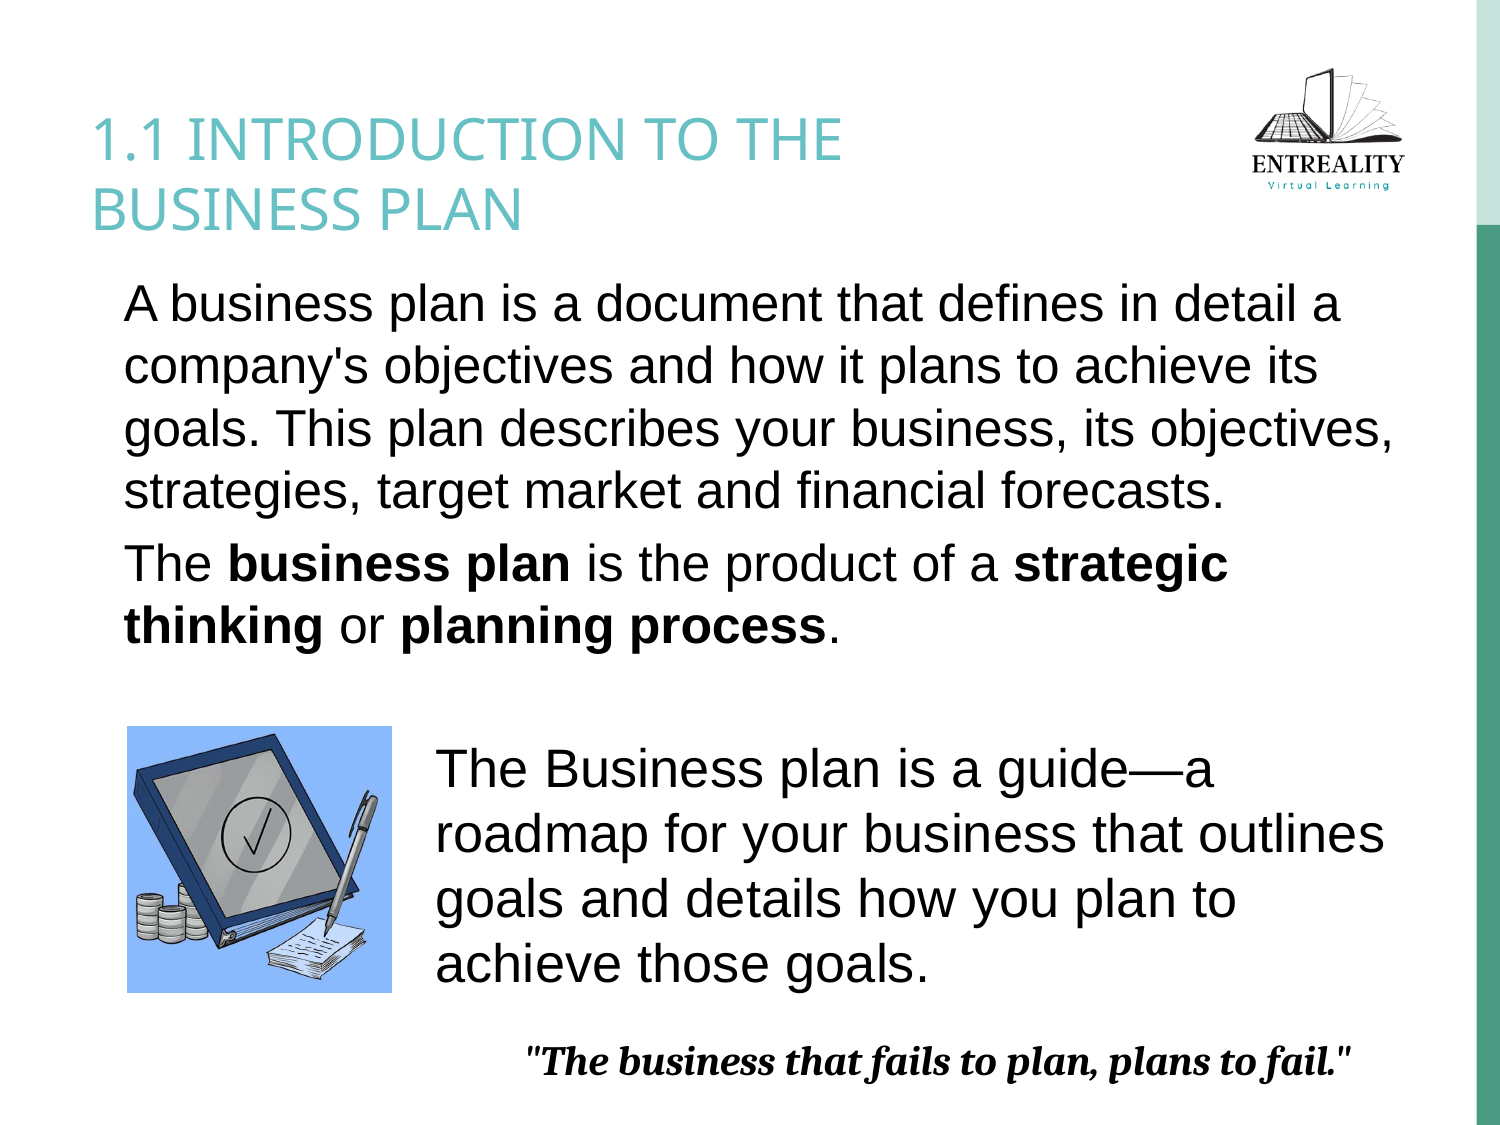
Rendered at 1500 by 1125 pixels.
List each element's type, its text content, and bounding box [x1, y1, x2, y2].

text_box The Business plan is a guide—a roadmap for your business that outlines goals and details how you plan to achieve those goals. [420, 726, 1454, 1001]
list A business plan is a document that defines in detail a company's objectives and how it plans to achieve its goals. This plan describes your business, its objectives, strategies, target market and financial forecasts. The business plan is the product of a strategic thinking or planning process. [75, 262, 1425, 727]
text_box "The business that fails to plan, plans to fail." [507, 1001, 1367, 1092]
picture [1198, 0, 1458, 259]
picture [127, 726, 392, 993]
title 1.1 INTRODUCTION TO THE BUSINESS PLAN [75, 25, 1025, 250]
